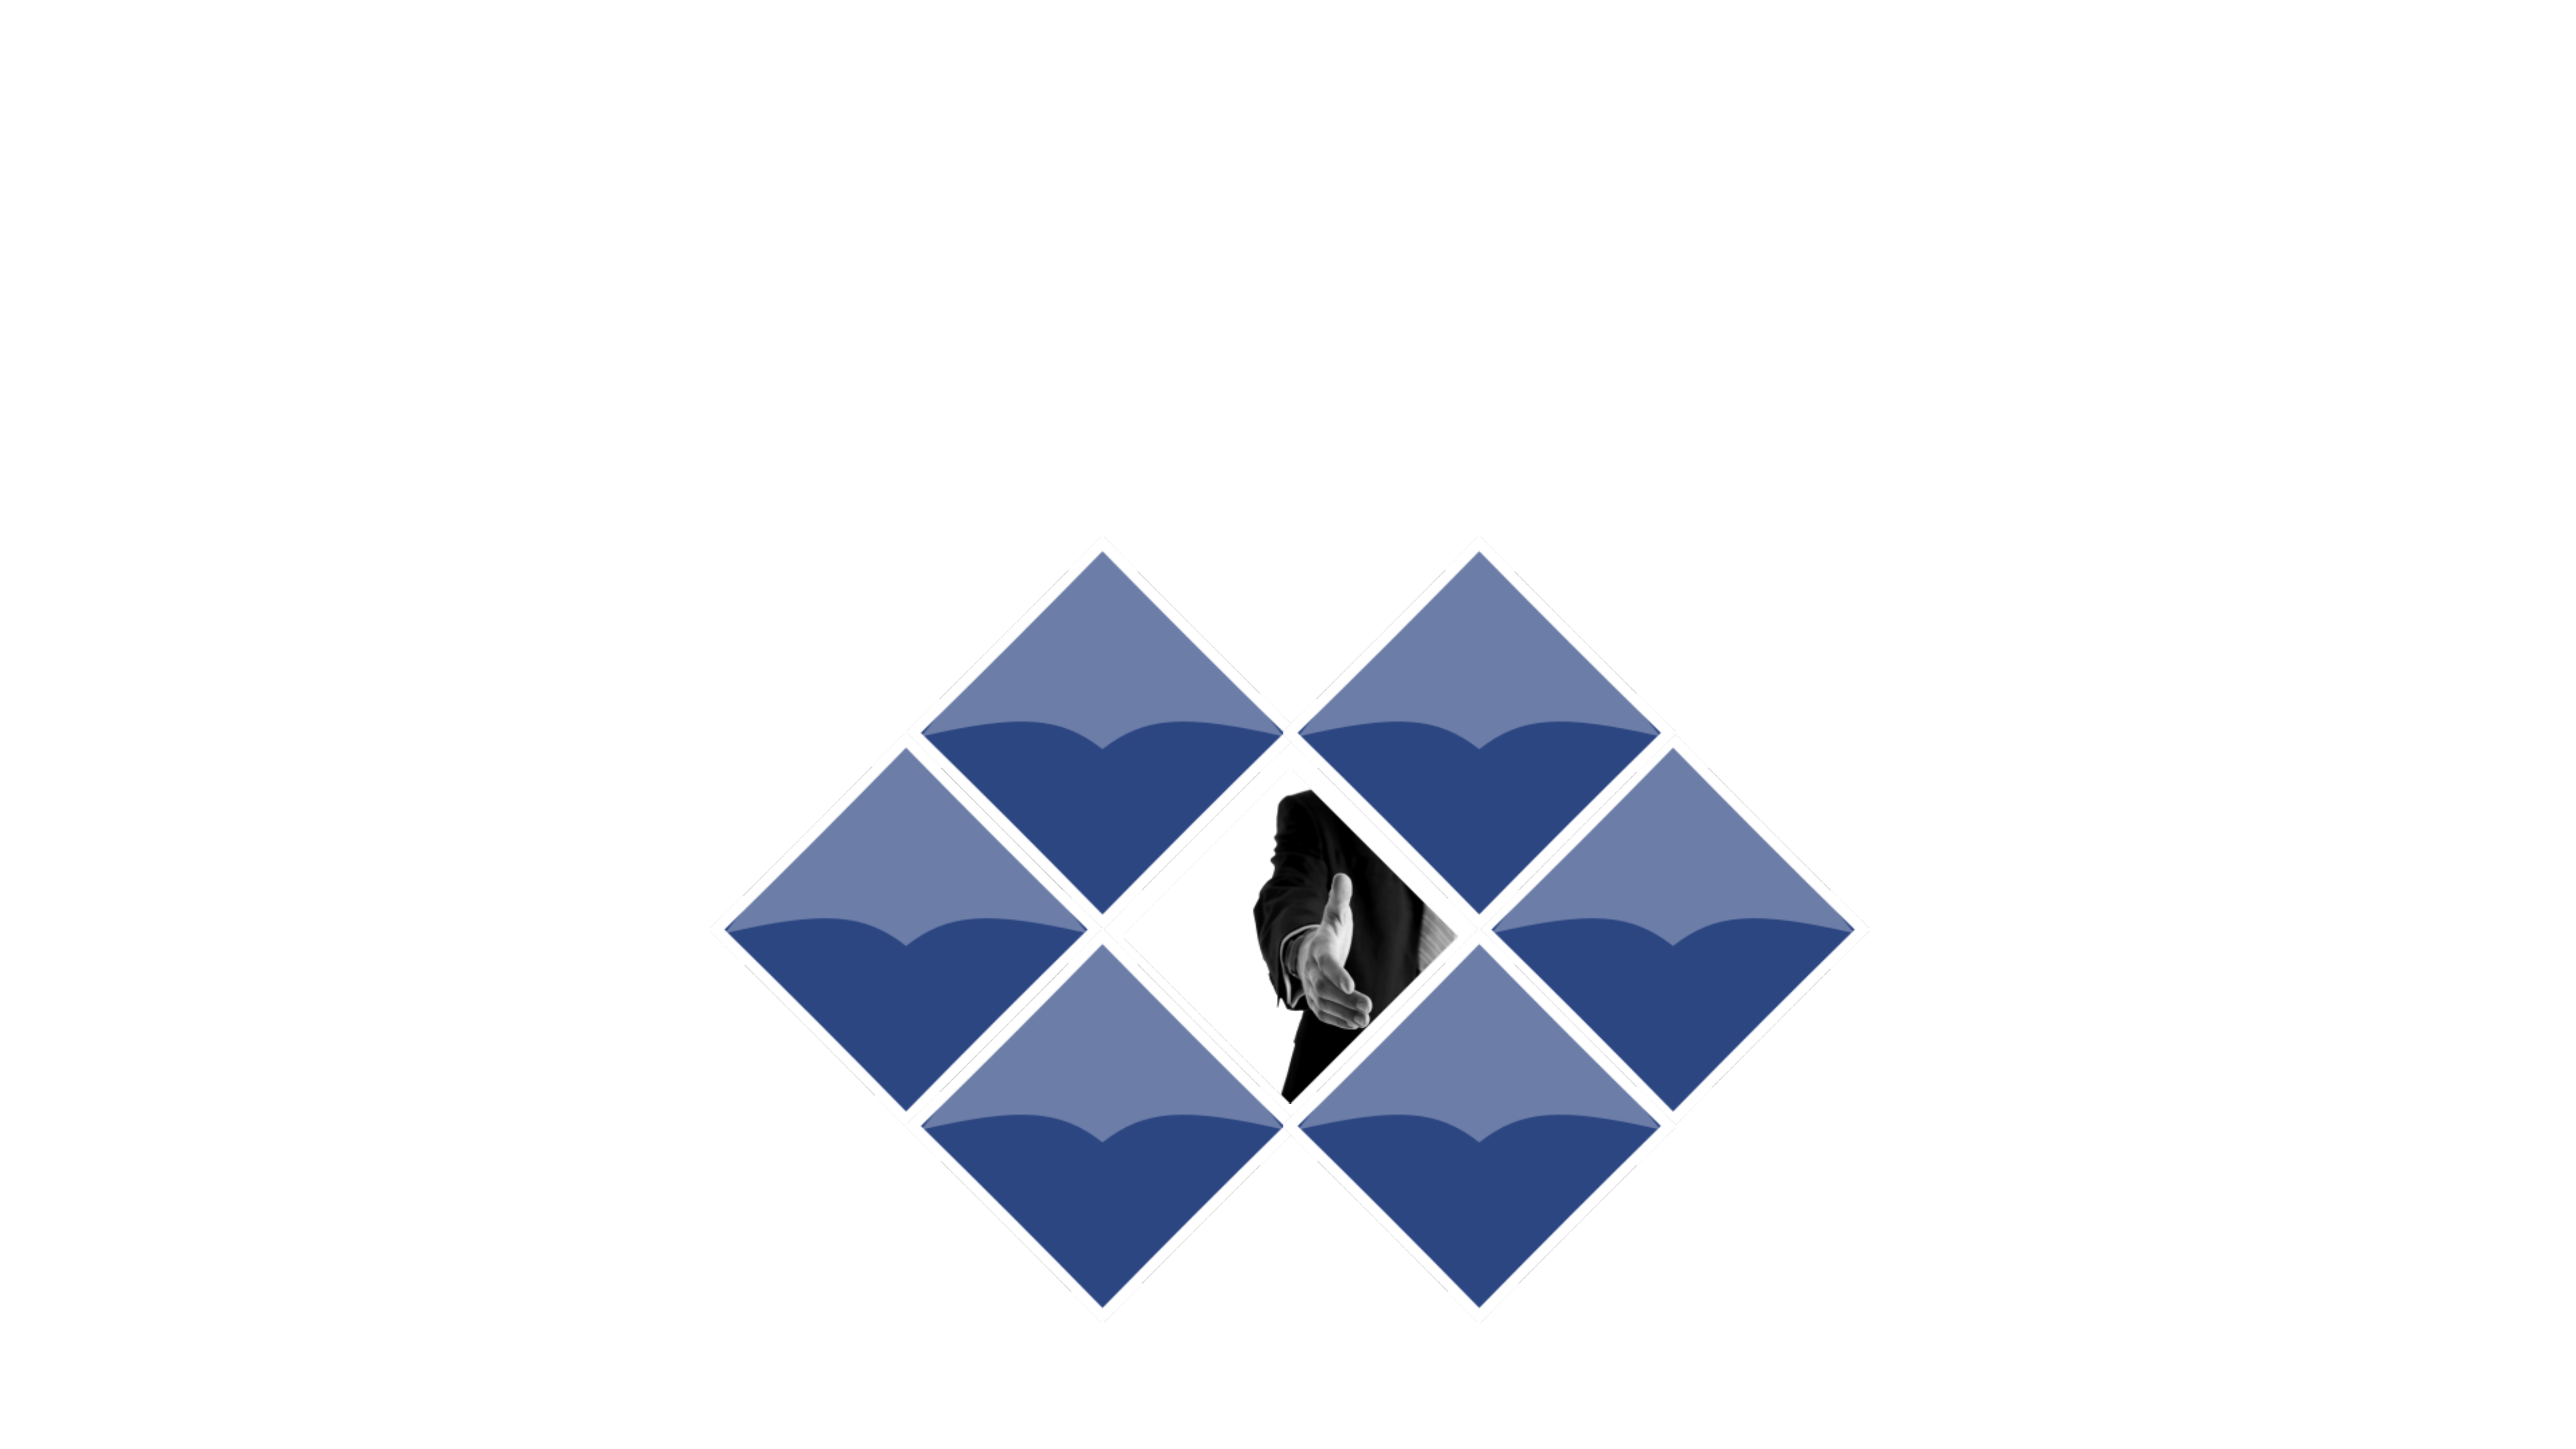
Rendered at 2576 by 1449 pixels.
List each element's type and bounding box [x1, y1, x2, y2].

picture [709, 536, 1871, 1323]
